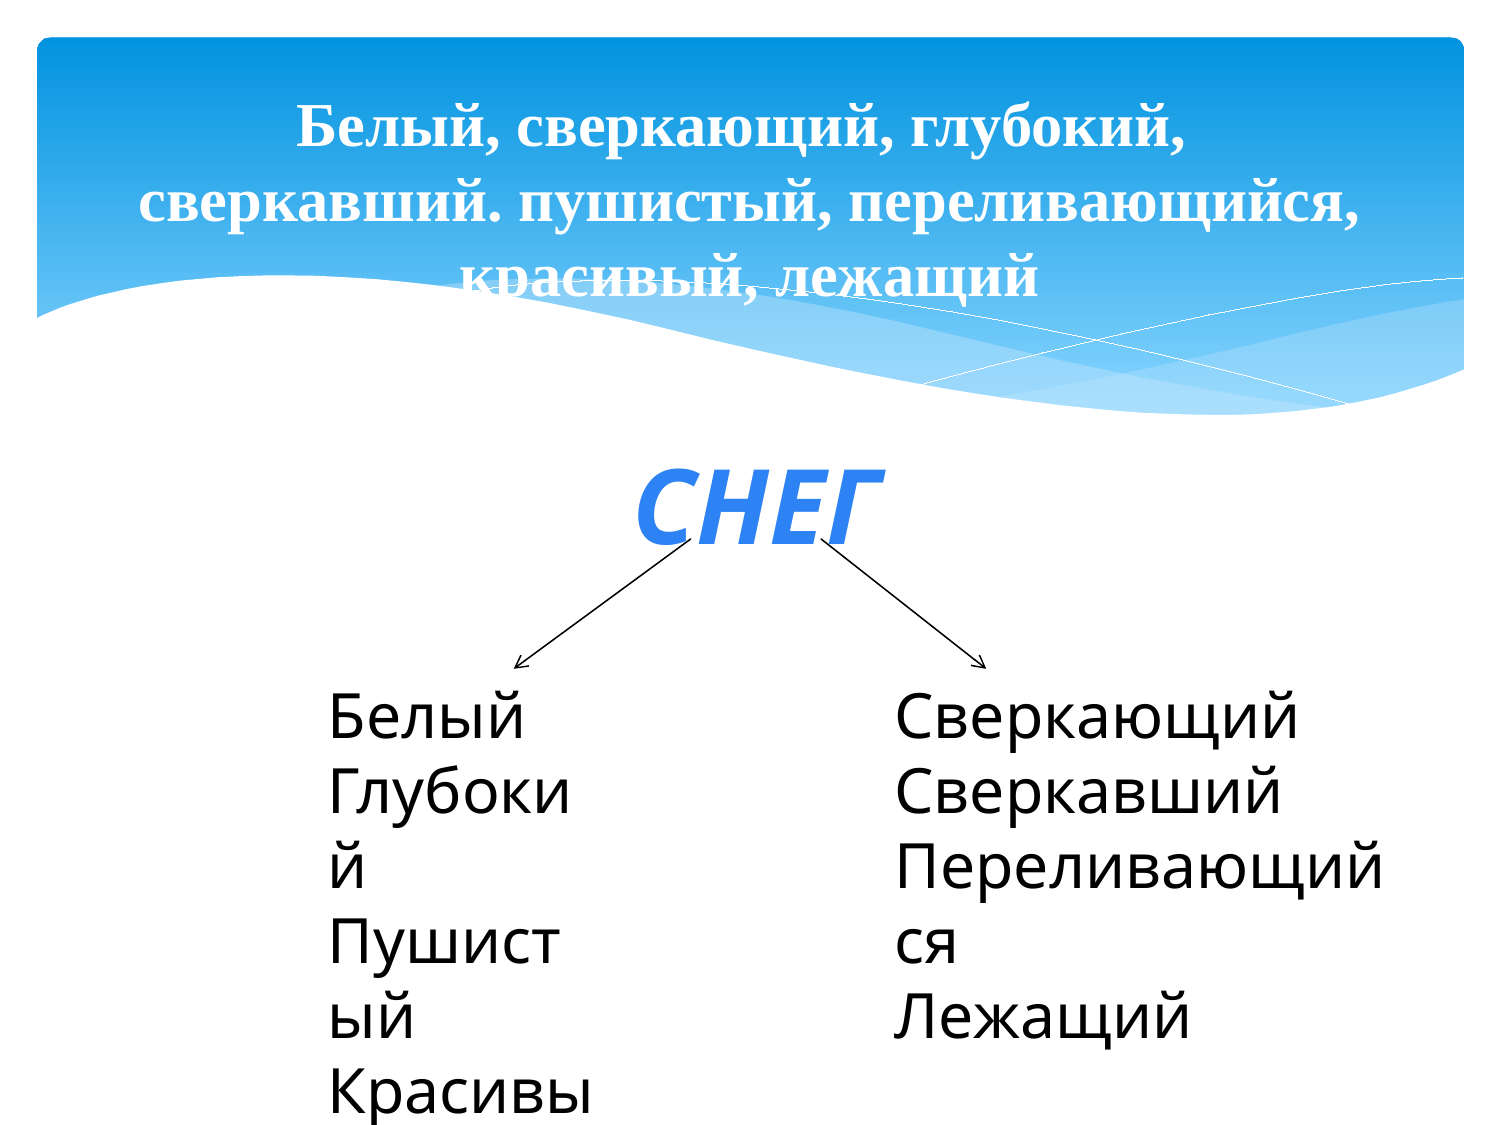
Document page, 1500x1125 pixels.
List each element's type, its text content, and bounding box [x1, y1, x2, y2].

title Белый, сверкающий, глубокий, сверкавший. пушистый, переливающийся, красивый, лежащий [75, 55, 1425, 339]
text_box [820, 538, 987, 669]
text_box СНЕГ [466, 432, 1046, 573]
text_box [513, 538, 692, 669]
text_box Белый Глубокий Пушистый Красивый [312, 668, 621, 1125]
text_box Сверкающий Сверкавший Переливающийся Лежащий [879, 668, 1424, 1059]
